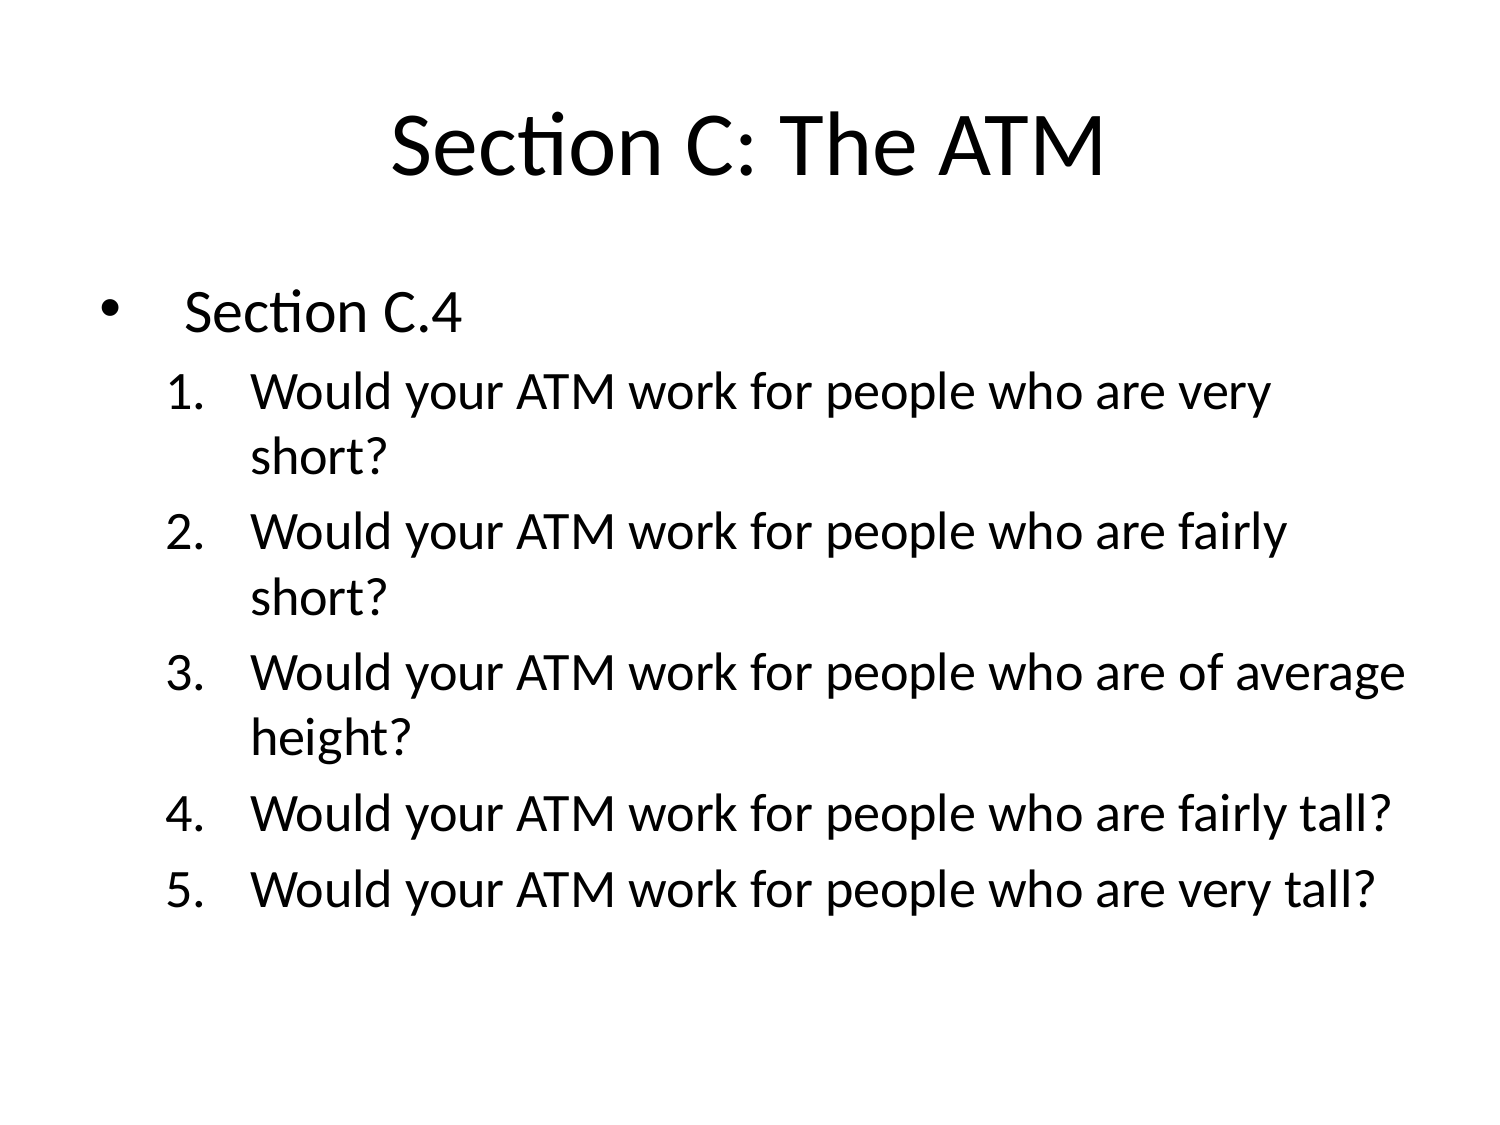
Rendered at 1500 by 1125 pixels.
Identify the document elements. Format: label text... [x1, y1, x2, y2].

list Section C.4 Would your ATM work for people who are very short? Would your ATM work for people who are fairly short? Would your ATM work for people who are of average height? Would your ATM work for people who are fairly tall? Would your ATM work for people who are very tall? [75, 262, 1425, 1005]
title Section C: The ATM [75, 45, 1425, 233]
